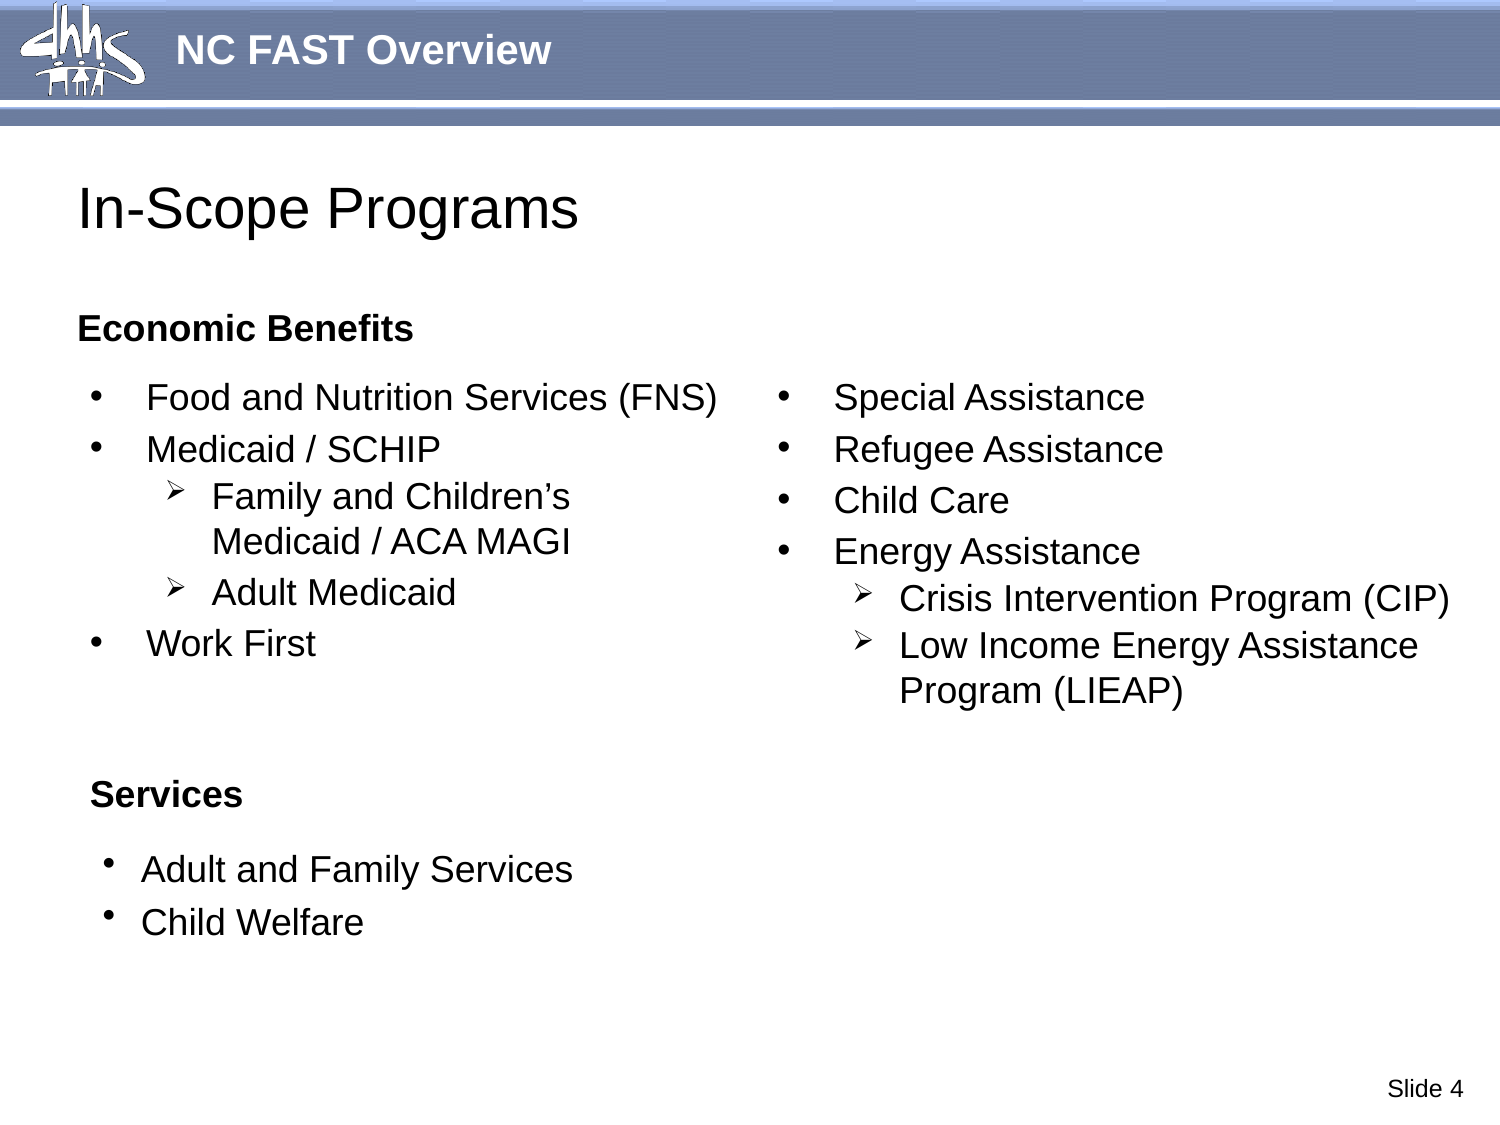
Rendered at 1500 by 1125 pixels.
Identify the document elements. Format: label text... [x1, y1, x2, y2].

text_box Special Assistance Refugee Assistance Child Care Energy Assistance Crisis Intervention Program (CIP) Low Income Energy Assistance Program (LIEAP) [762, 365, 1488, 825]
text_box NC FAST Overview [160, 15, 1388, 91]
text_box Food and Nutrition Services (FNS) Medicaid / SCHIP Family and Children’s Medicaid / ACA MAGI Adult Medicaid Work First [75, 365, 738, 725]
picture [18, 0, 147, 97]
text_box Adult and Family Services Child Welfare [87, 837, 751, 965]
text_box Economic Benefits [62, 296, 1400, 366]
text_box Services [74, 762, 1413, 832]
text_box In-Scope Programs [62, 162, 1388, 263]
